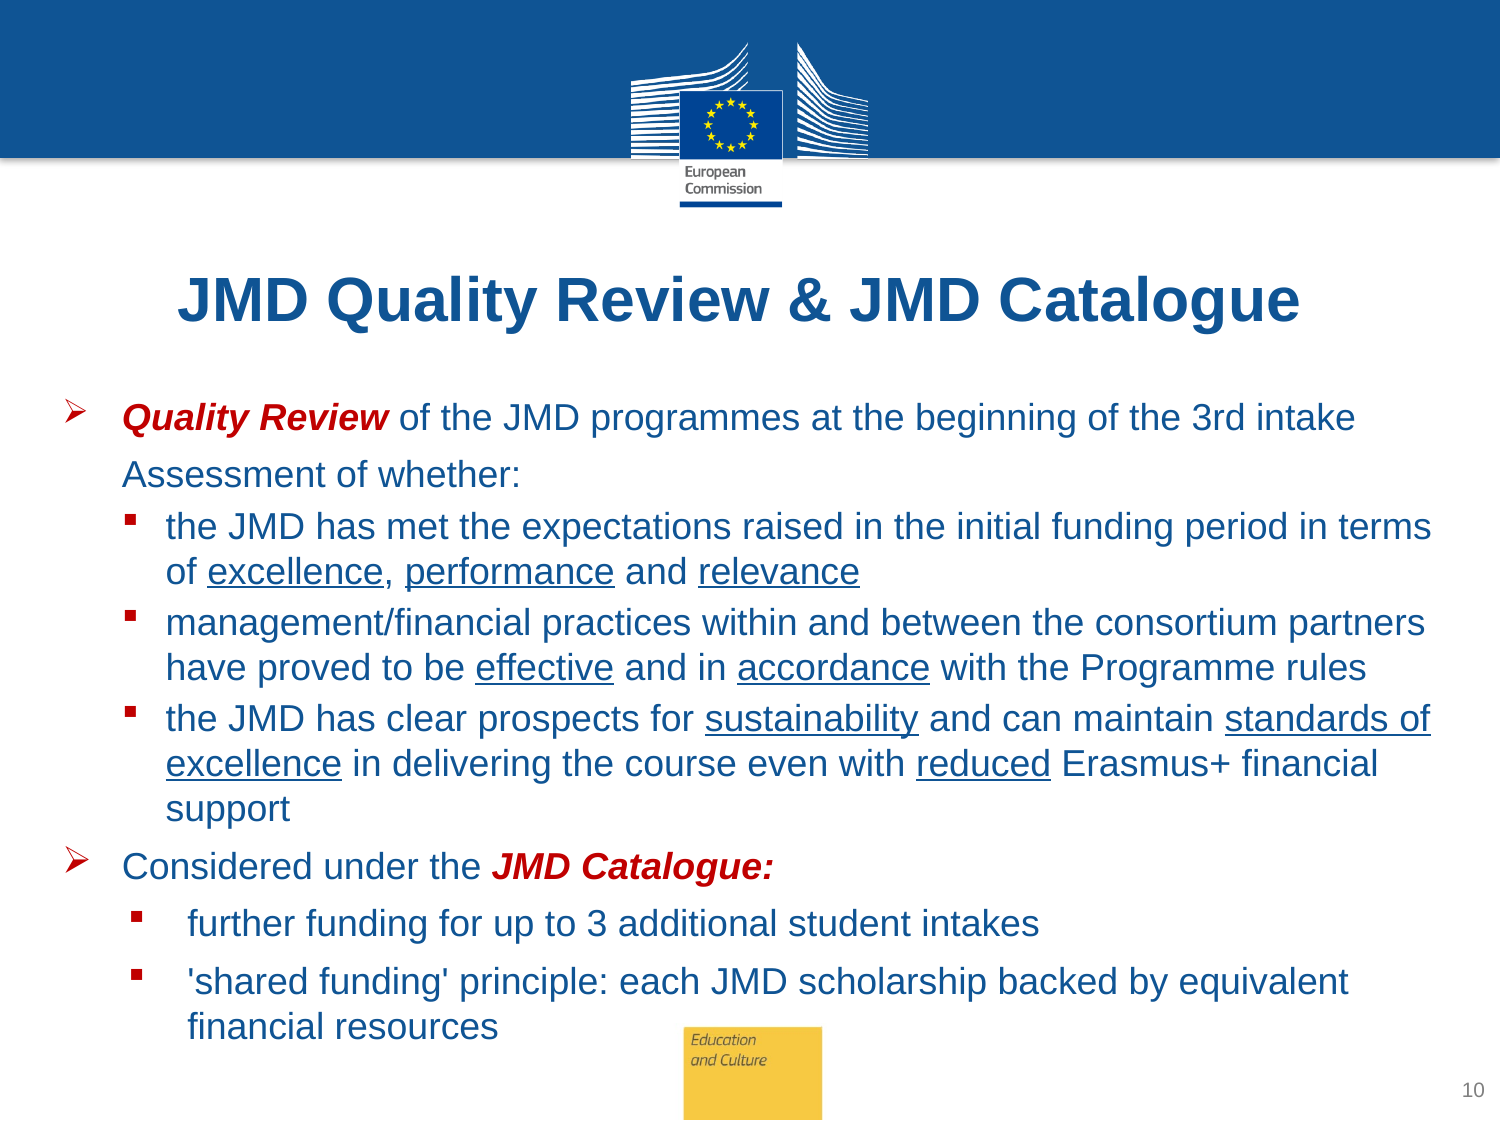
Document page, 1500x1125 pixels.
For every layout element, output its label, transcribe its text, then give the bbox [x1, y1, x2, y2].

slide_number 10 [1446, 1069, 1500, 1125]
title JMD Quality Review & JMD Catalogue [64, 219, 1415, 374]
picture [631, 42, 868, 208]
picture [129, 1047, 1376, 1120]
list Quality Review of the JMD programmes at the beginning of the 3rd intake Assessment of whether: the JMD has met the expectations raised in the initial funding period in terms of excellence, performance and relevance management/financial practices within and between the consortium partners have proved to be effective and in accordance with the Programme rules the JMD has clear prospects for sustainability and can maintain standards of excellence in delivering the course even with reduced Erasmus+ financial support Considered under the JMD Catalogue: further funding for up to 3 additional student intakes 'shared funding' principle: each JMD scholarship backed by equivalent financial resources [17, 385, 1483, 1047]
